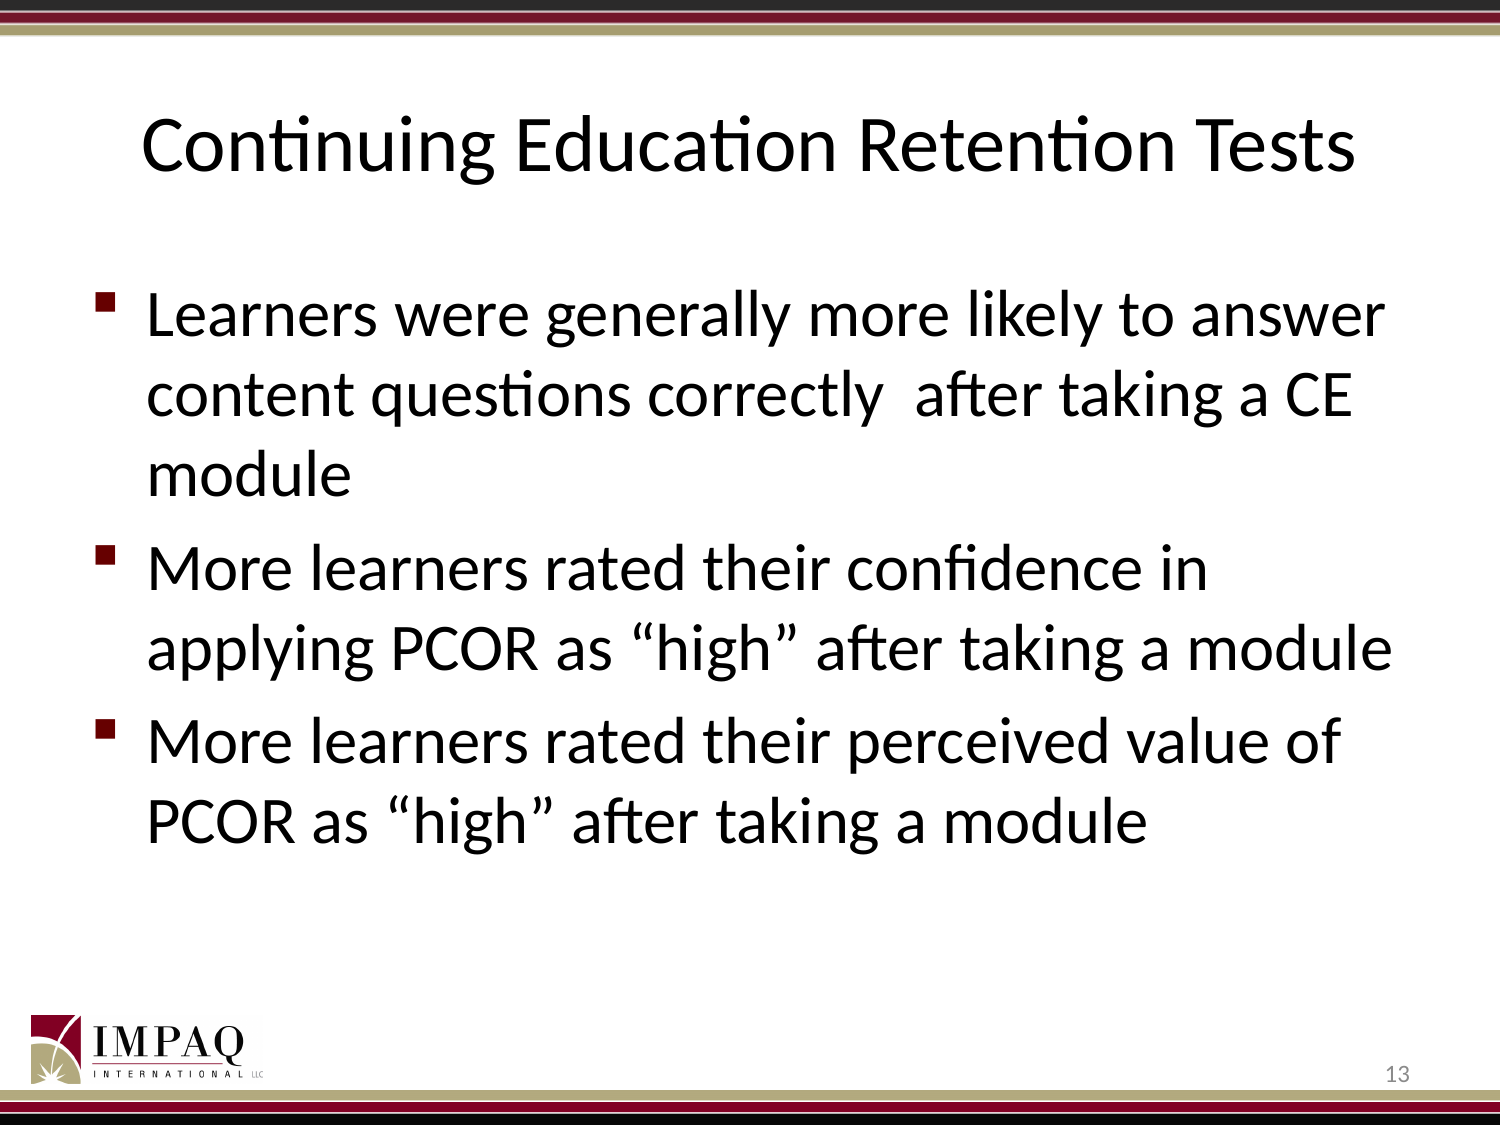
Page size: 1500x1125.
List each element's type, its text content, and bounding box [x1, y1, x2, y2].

picture [0, 0, 1500, 44]
picture [31, 1015, 263, 1084]
slide_number 13 [1074, 1042, 1425, 1103]
title Continuing Education Retention Tests [75, 45, 1425, 233]
picture [0, 1090, 1500, 1125]
list Learners were generally more likely to answer content questions correctly after taking a CE module More learners rated their confidence in applying PCOR as “high” after taking a module More learners rated their perceived value of PCOR as “high” after taking a module [75, 262, 1425, 1005]
